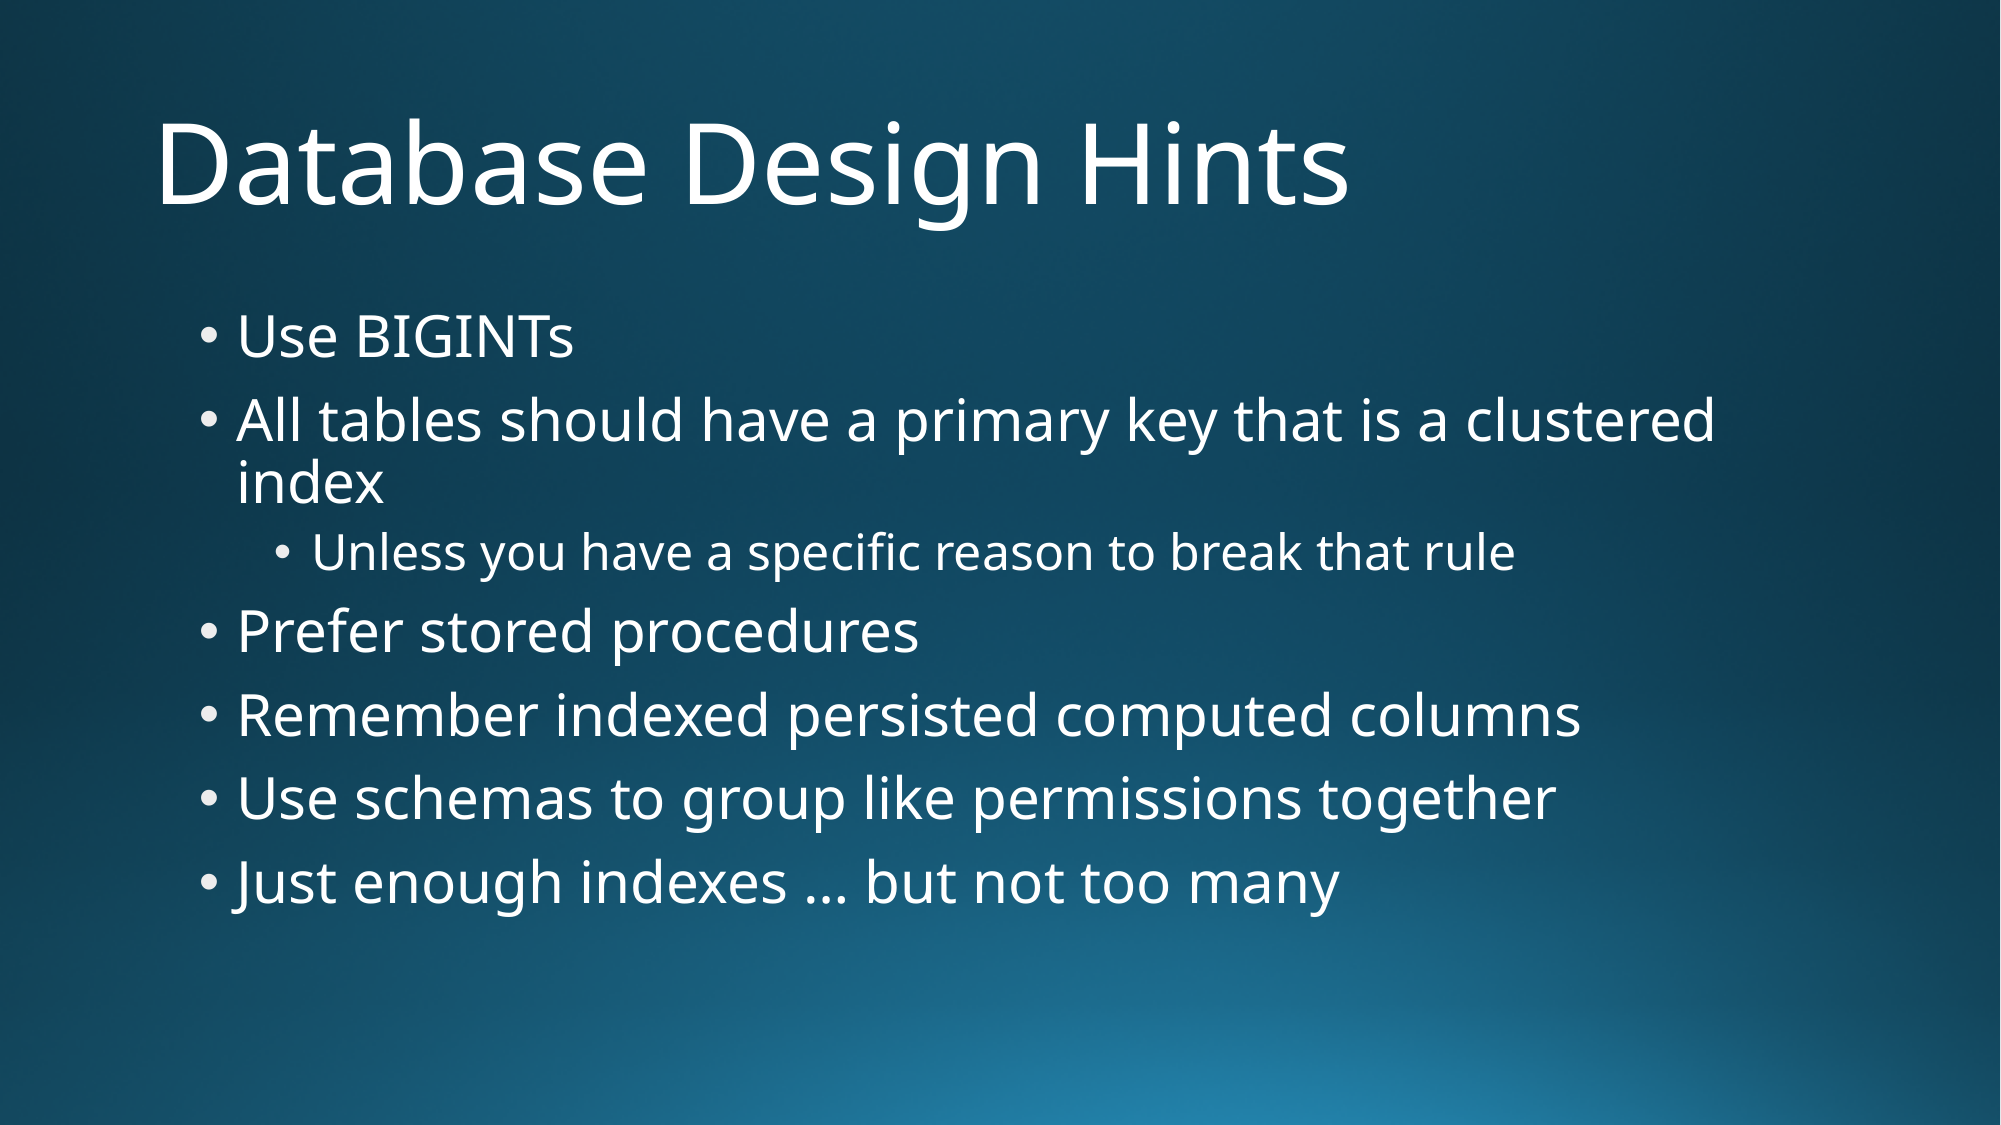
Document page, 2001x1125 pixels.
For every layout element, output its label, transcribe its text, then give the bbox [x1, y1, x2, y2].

title Database Design Hints [137, 59, 1863, 278]
picture [0, 0, 2001, 1125]
list Use BIGINTs All tables should have a primary key that is a clustered index Unless you have a specific reason to break that rule Prefer stored procedures Remember indexed persisted computed columns Use schemas to group like permissions together Just enough indexes … but not too many [183, 299, 1863, 1014]
